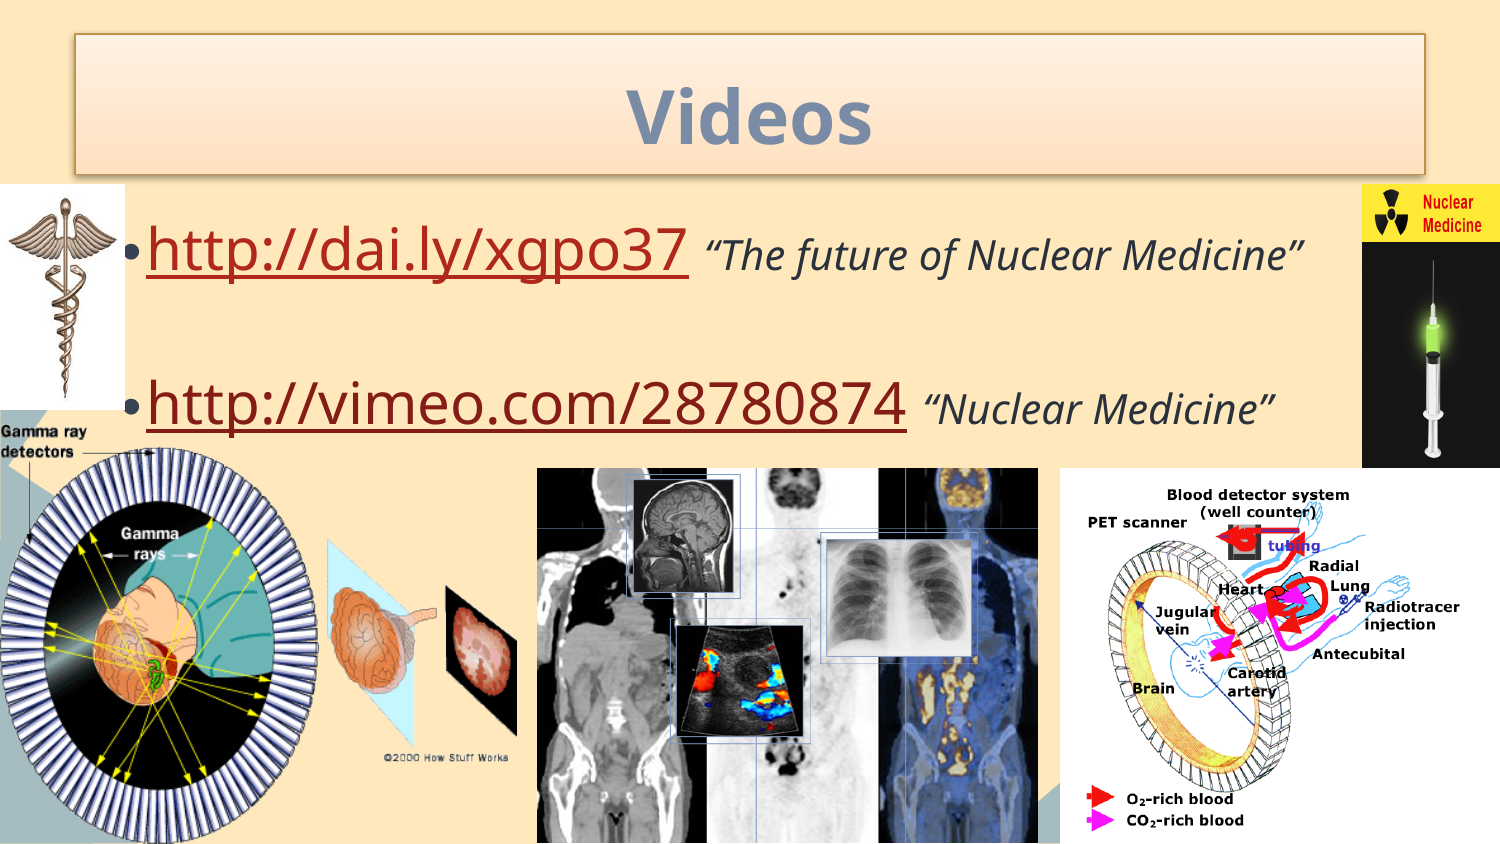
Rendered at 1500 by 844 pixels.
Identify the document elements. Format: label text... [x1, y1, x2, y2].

title Videos [74, 33, 1426, 175]
picture [0, 421, 518, 844]
picture [1060, 184, 1500, 844]
picture [537, 467, 1038, 844]
list http://dai.ly/xgpo37 “The future of Nuclear Medicine” http://vimeo.com/28780874 “Nuclear Medicine” [123, 196, 1357, 808]
picture [0, 184, 126, 410]
